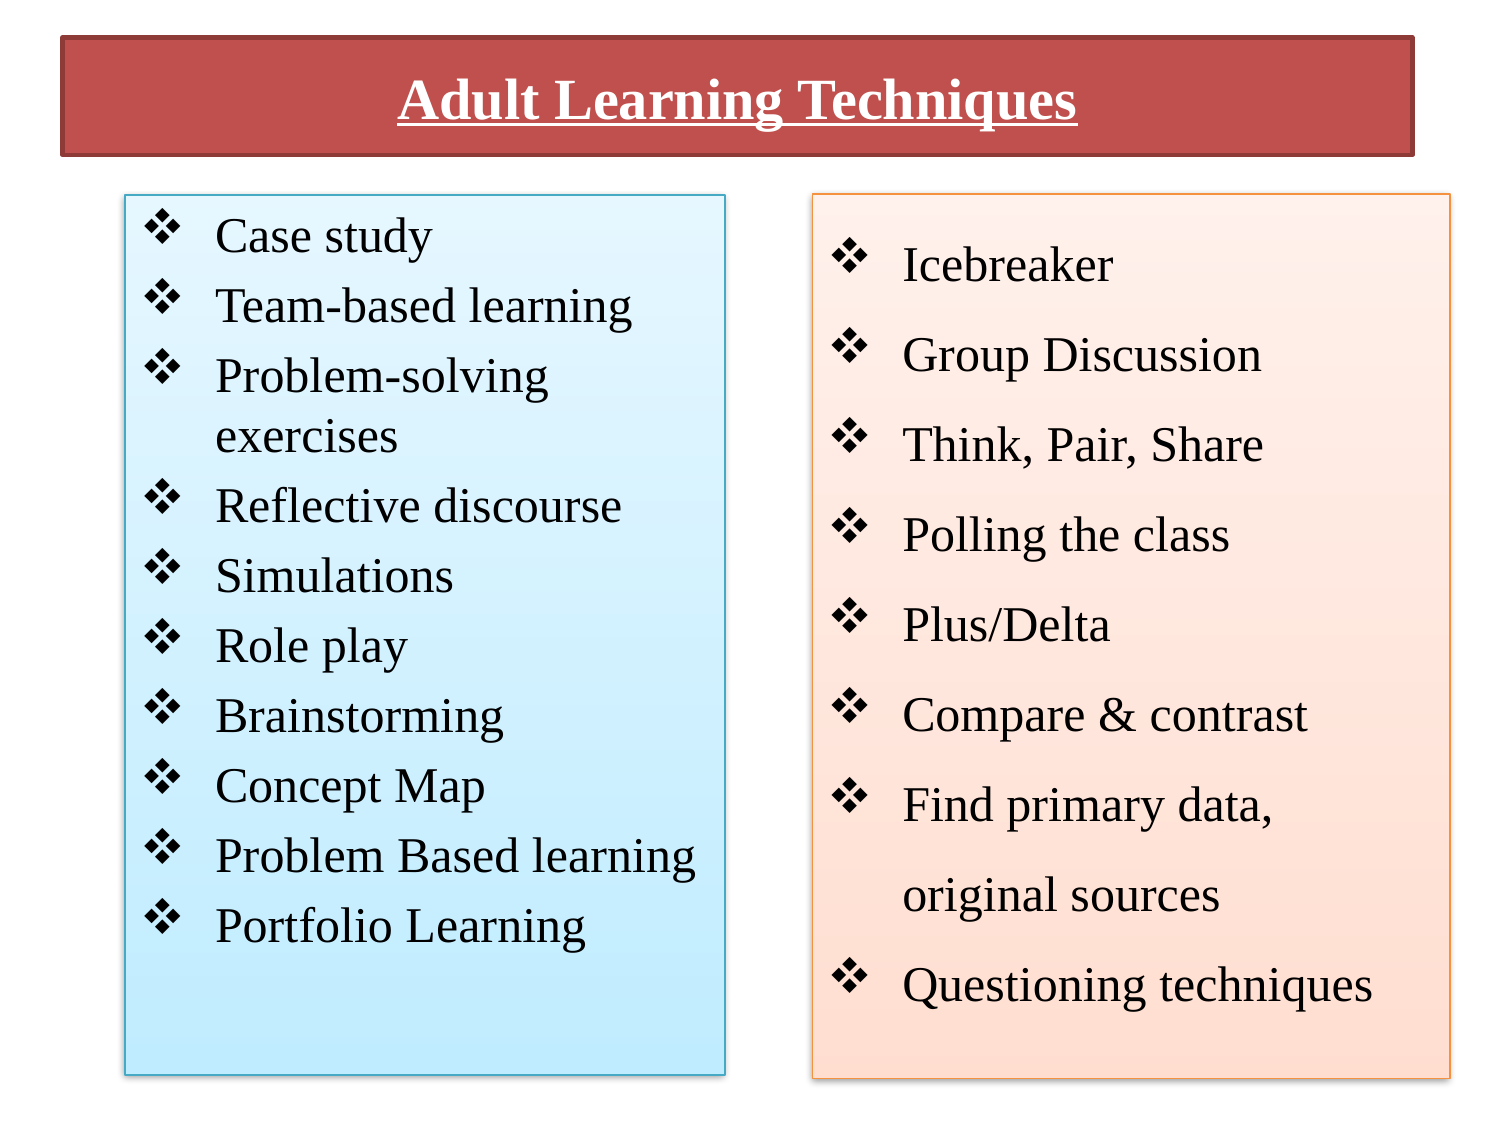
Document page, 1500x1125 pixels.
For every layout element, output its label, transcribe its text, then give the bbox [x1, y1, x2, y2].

title Adult Learning Techniques [60, 35, 1415, 157]
list Case study Team-based learning Problem-solving exercises Reflective discourse Simulations Role play Brainstorming Concept Map Problem Based learning Portfolio Learning [124, 194, 726, 1076]
text_box Icebreaker Group Discussion Think, Pair, Share Polling the class Plus/Delta Compare & contrast Find primary data, original sources Questioning techniques [812, 193, 1451, 1079]
